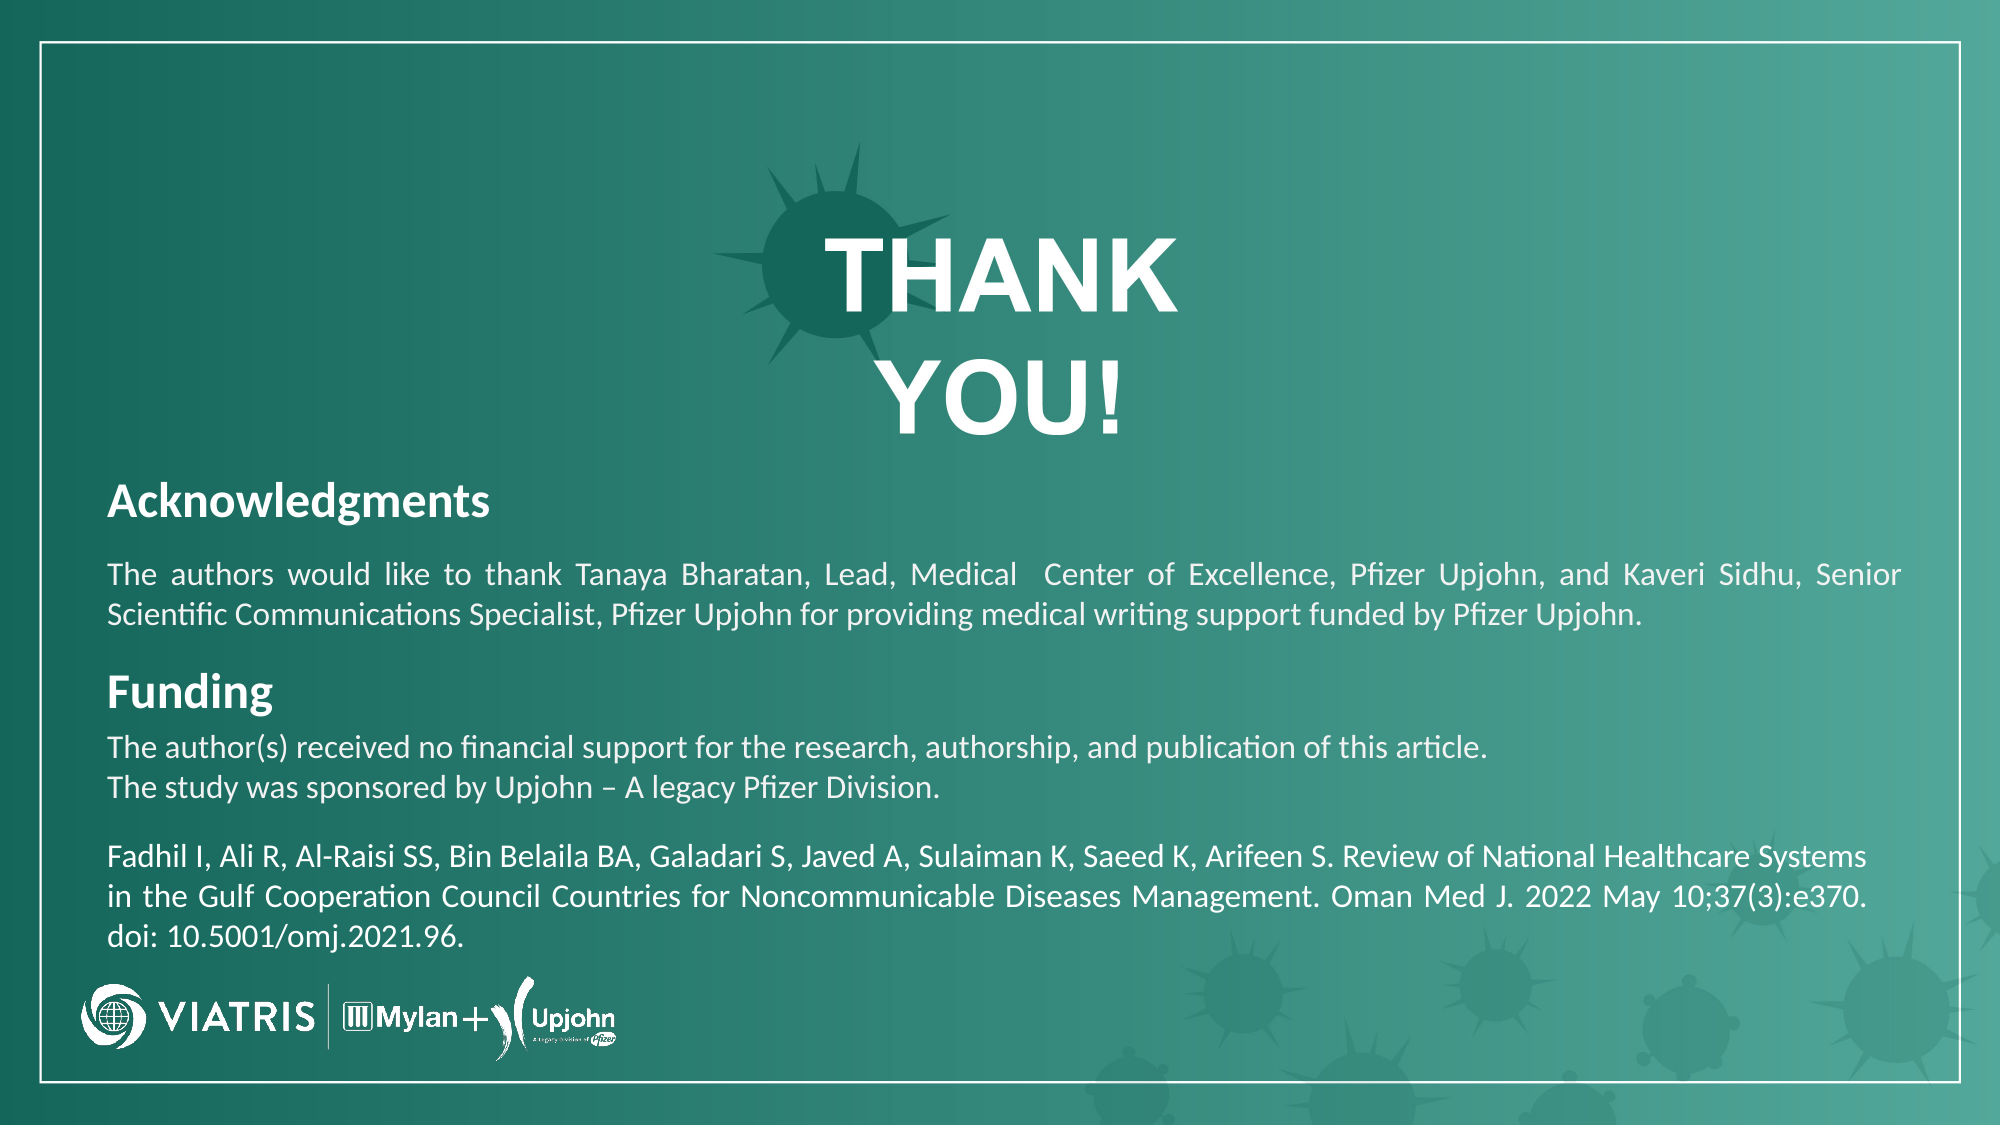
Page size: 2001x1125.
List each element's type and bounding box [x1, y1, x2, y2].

text_box [92, 460, 1934, 954]
picture [0, 0, 2000, 1125]
